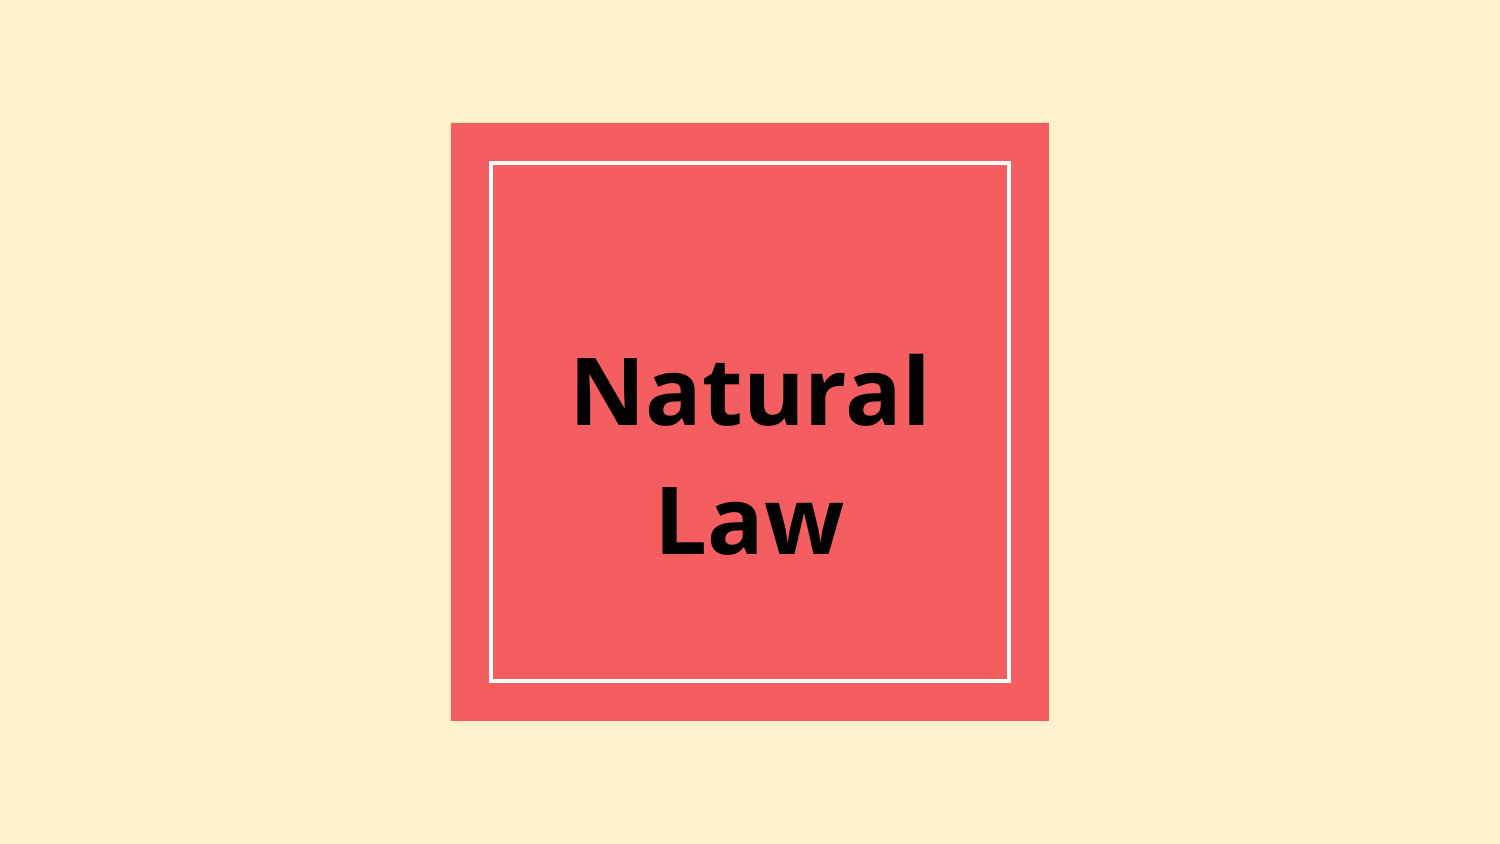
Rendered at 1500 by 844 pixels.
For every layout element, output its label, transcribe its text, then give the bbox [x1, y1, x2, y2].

title Natural Law [507, 314, 993, 575]
